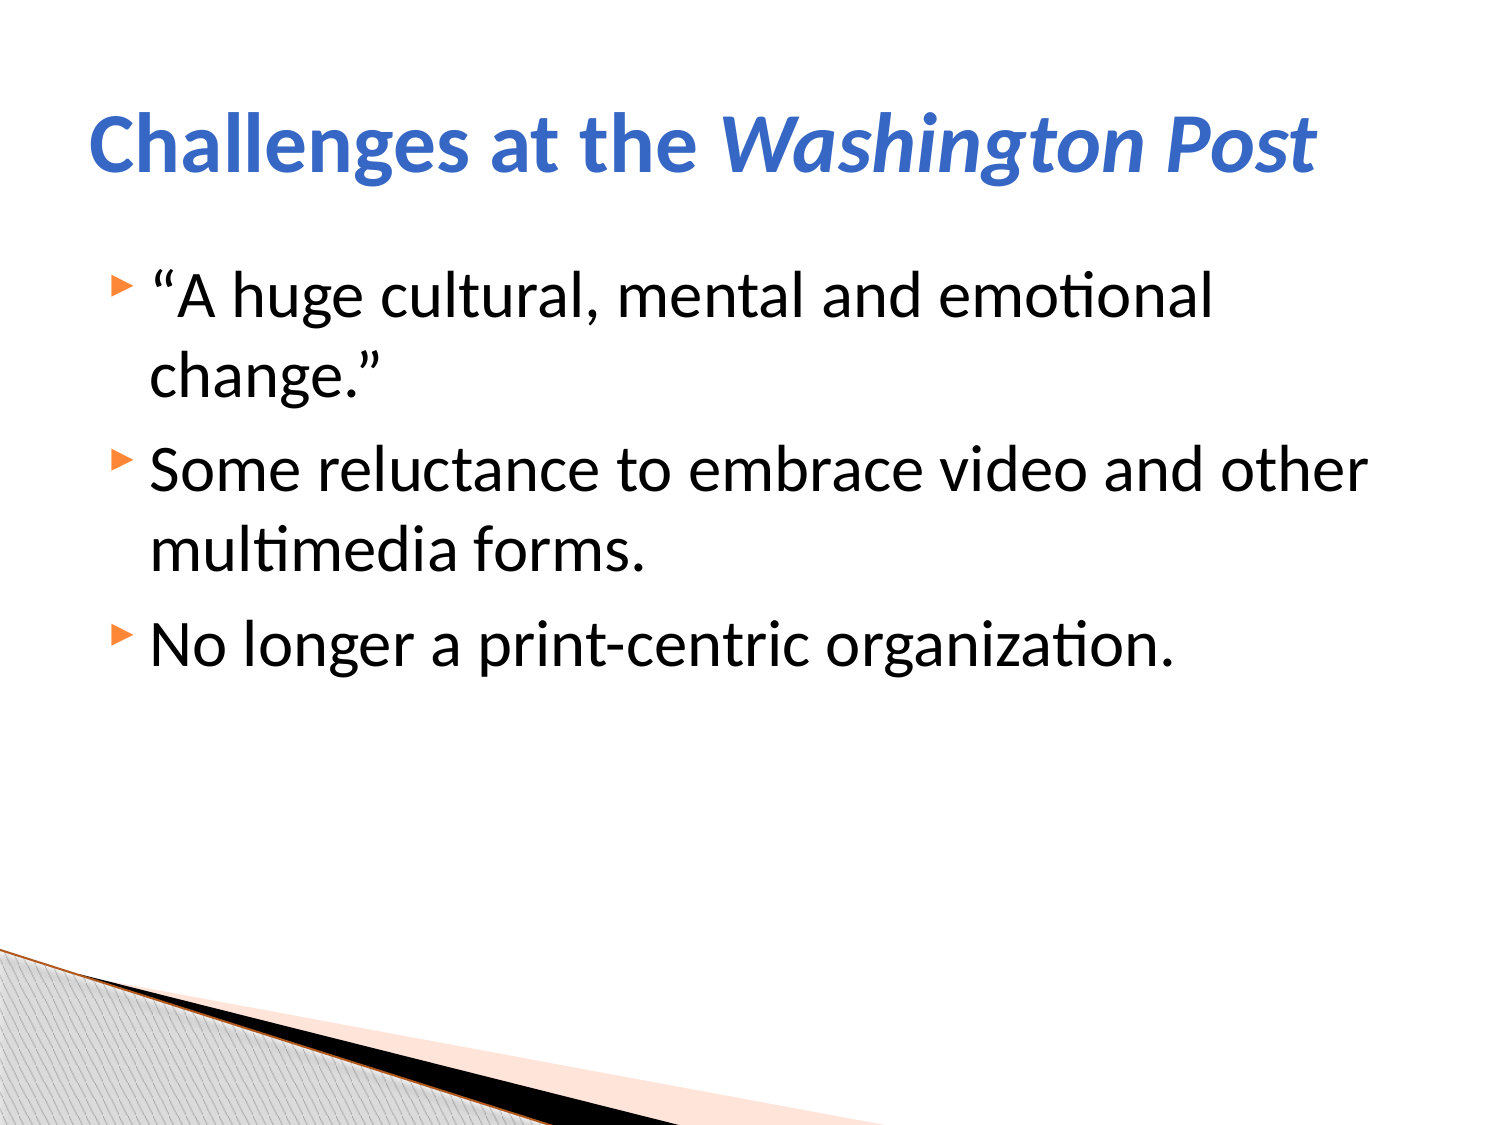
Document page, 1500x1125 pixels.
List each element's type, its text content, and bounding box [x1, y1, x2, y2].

list “A huge cultural, mental and emotional change.” Some reluctance to embrace video and other multimedia forms. No longer a print-centric organization. [75, 243, 1425, 986]
title Challenges at the Washington Post [75, 45, 1425, 233]
